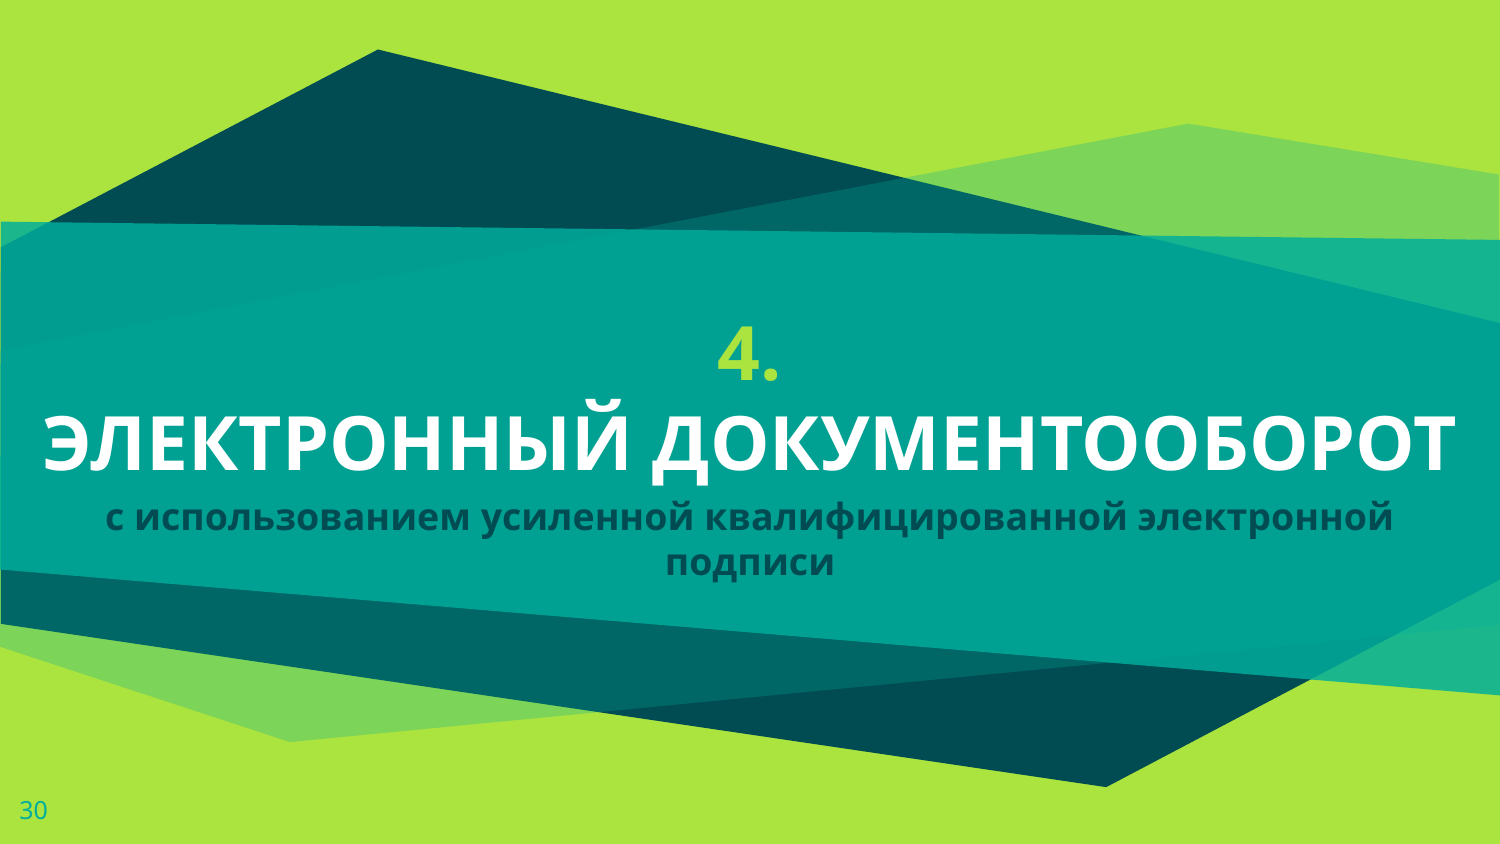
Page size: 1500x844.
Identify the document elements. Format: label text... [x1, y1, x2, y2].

title 4. ЭЛЕКТРОННЫЙ ДОКУМЕНТООБОРОТ [0, 309, 1500, 478]
slide_number 30 [4, 779, 95, 844]
subtitle с использованием усиленной квалифицированной электронной подписи [0, 478, 1500, 608]
